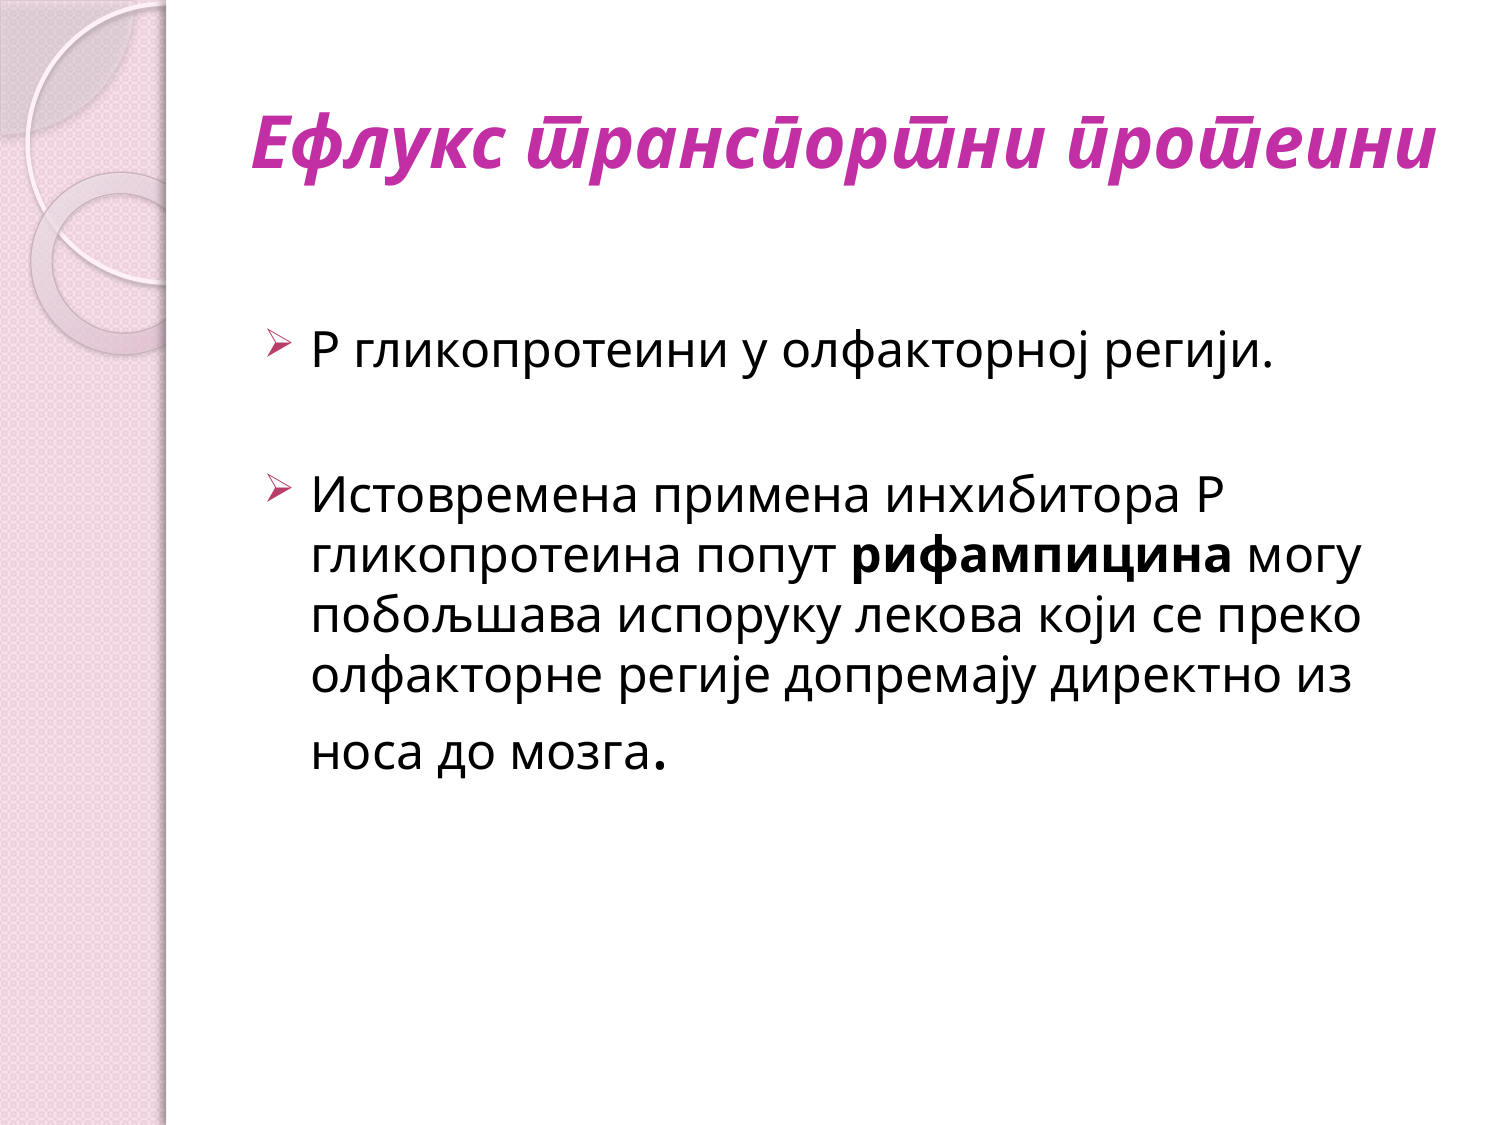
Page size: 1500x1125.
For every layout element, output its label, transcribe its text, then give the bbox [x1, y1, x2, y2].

title Ефлукс транспортни протеини [235, 45, 1466, 233]
list P гликопротеини у олфакторној регији. Истовремена примена инхибитора P гликопротеина попут рифампицина могу побољшава испоруку лекова који се преко олфакторне регије допремају директно из носа до мозга. [235, 237, 1466, 1025]
